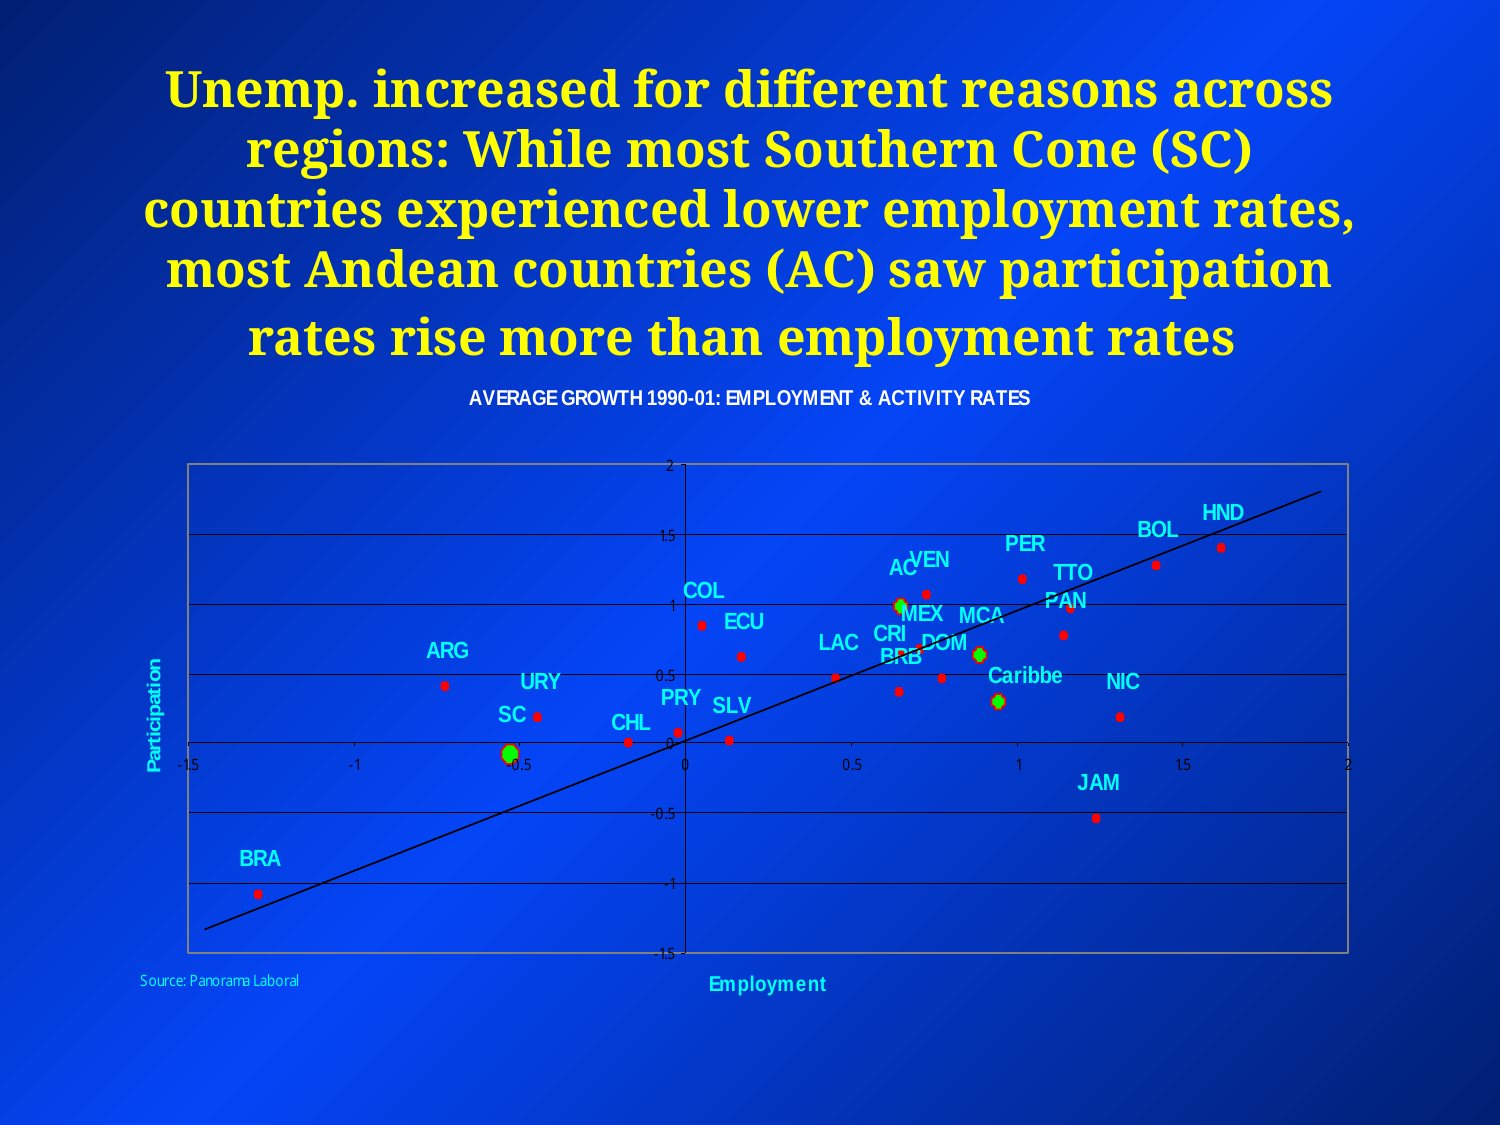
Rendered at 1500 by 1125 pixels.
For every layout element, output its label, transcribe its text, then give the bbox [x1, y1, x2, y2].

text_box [112, 356, 1388, 1051]
title Unemp. increased for different reasons across regions: While most Southern Cone (SC) countries experienced lower employment rates, most Andean countries (AC) saw participation rates rise more than employment rates [112, 74, 1388, 351]
